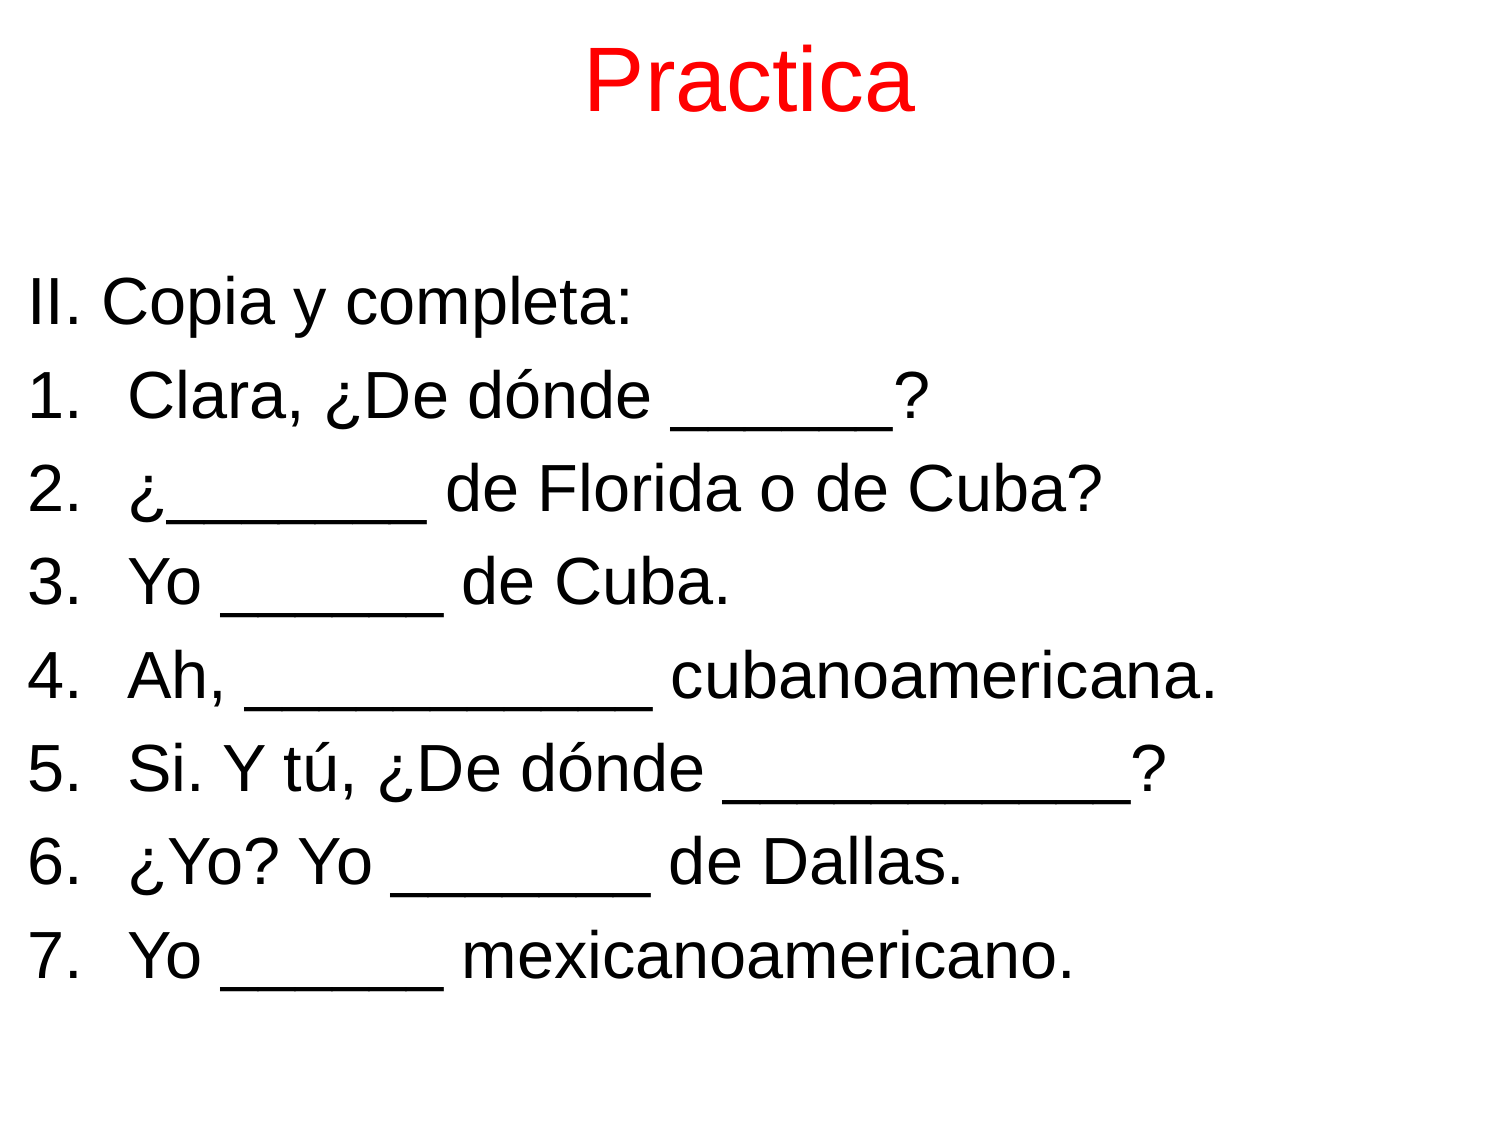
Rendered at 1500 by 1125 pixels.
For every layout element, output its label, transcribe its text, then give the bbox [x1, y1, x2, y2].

text_box Practica [74, 12, 1425, 157]
text_box II. Copia y completa: Clara, ¿De dónde ______? ¿_______ de Florida o de Cuba? Yo ______ de Cuba. Ah, ___________ cubanoamericana. Si. Y tú, ¿De dónde ___________? ¿Yo? Yo _______ de Dallas. Yo ______ mexicanoamericano. [12, 157, 1500, 1025]
